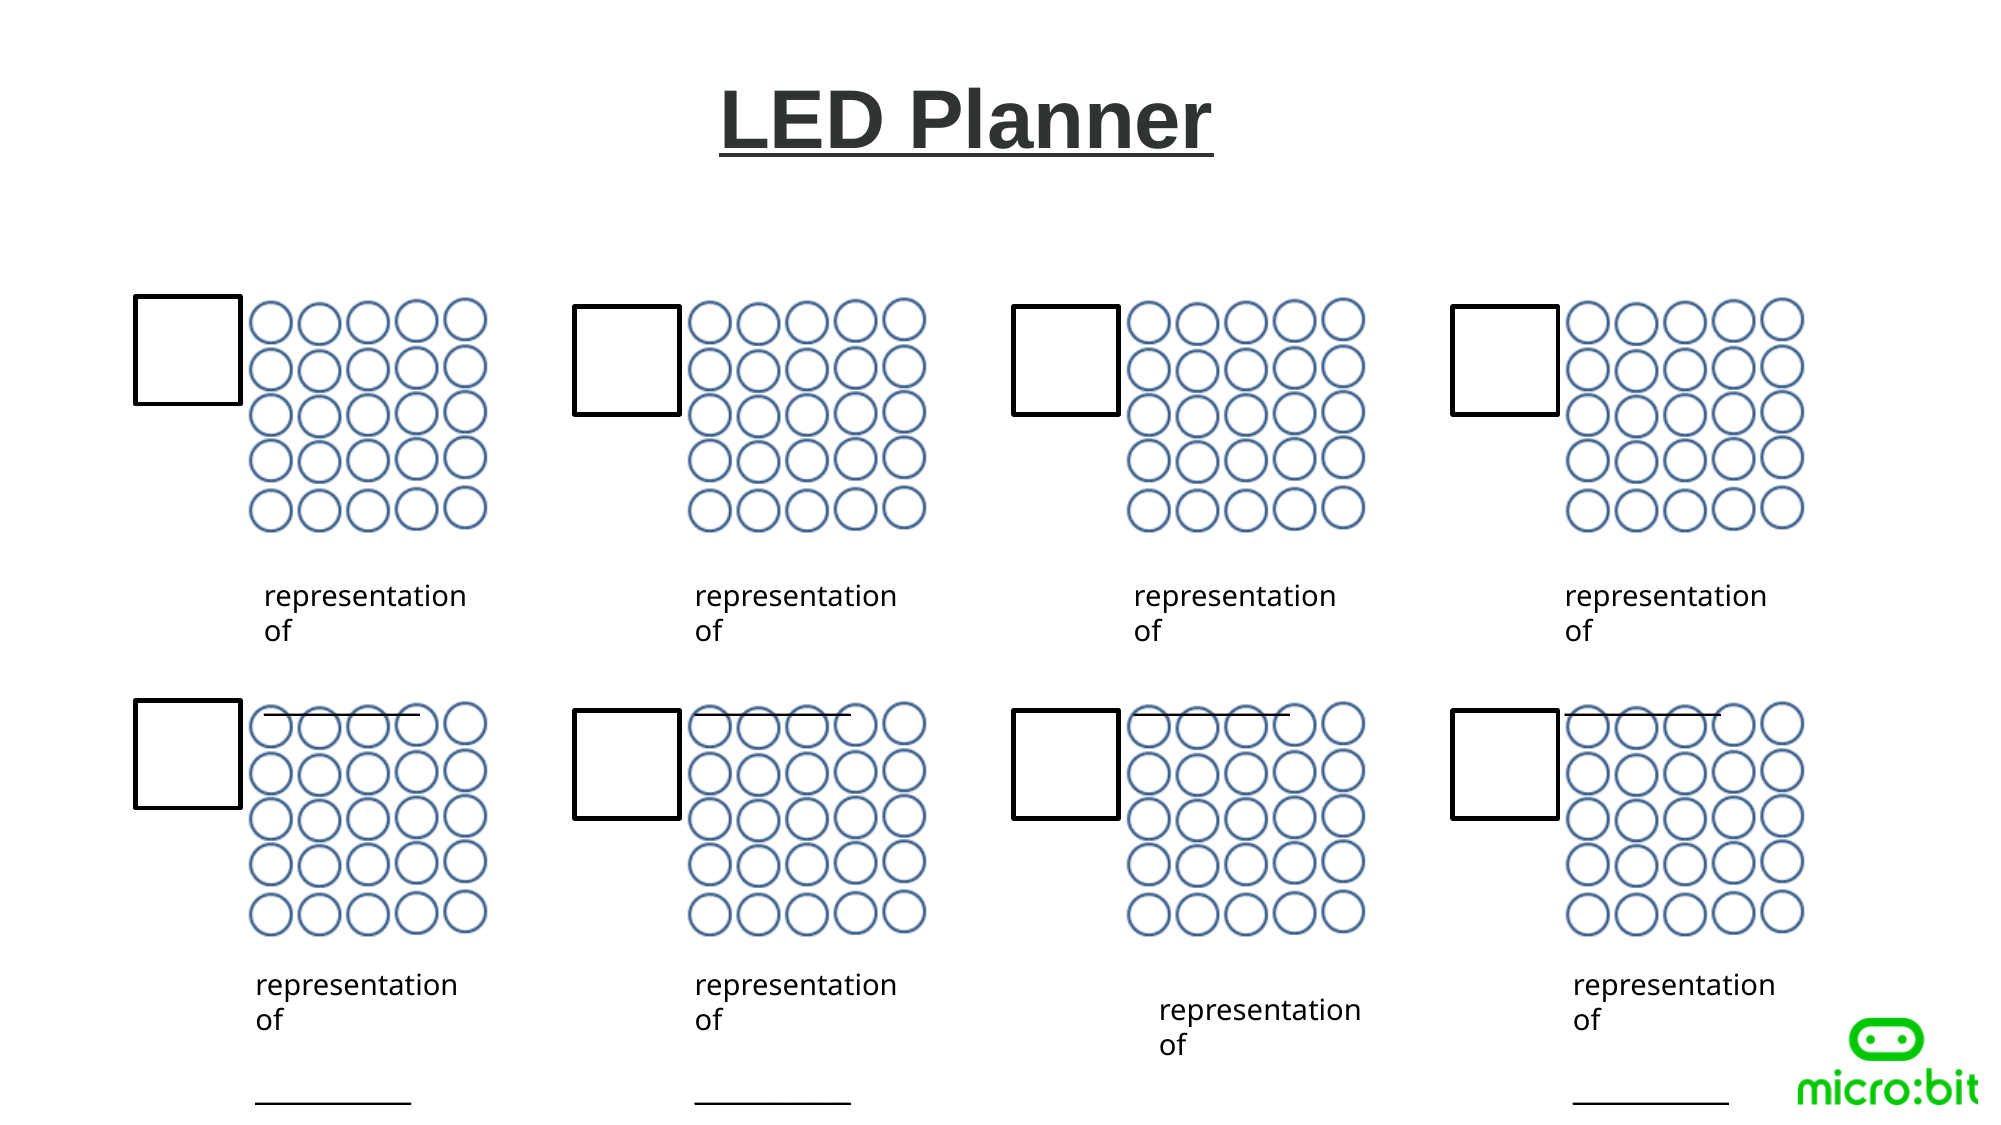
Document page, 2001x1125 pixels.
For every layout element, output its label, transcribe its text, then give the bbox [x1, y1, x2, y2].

text_box [1013, 710, 1105, 819]
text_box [231, 296, 503, 952]
text_box representation of ____________ [1557, 960, 1812, 1075]
text_box [574, 306, 665, 415]
text_box representation of ____________ [1549, 562, 1803, 686]
picture [1549, 296, 1820, 548]
text_box representation of ____________ [1143, 976, 1398, 1101]
picture [1797, 1017, 1978, 1106]
text_box representation of ____________ [679, 961, 934, 1075]
picture [1549, 700, 1820, 952]
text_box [1110, 296, 1381, 952]
text_box [574, 710, 665, 819]
text_box [1452, 306, 1544, 415]
text_box representation of ____________ [240, 961, 494, 1075]
text_box [1452, 710, 1544, 819]
title LED Planner [135, 58, 1798, 151]
text_box [1013, 306, 1105, 415]
text_box [135, 296, 229, 405]
text_box [135, 700, 226, 808]
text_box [670, 296, 942, 952]
